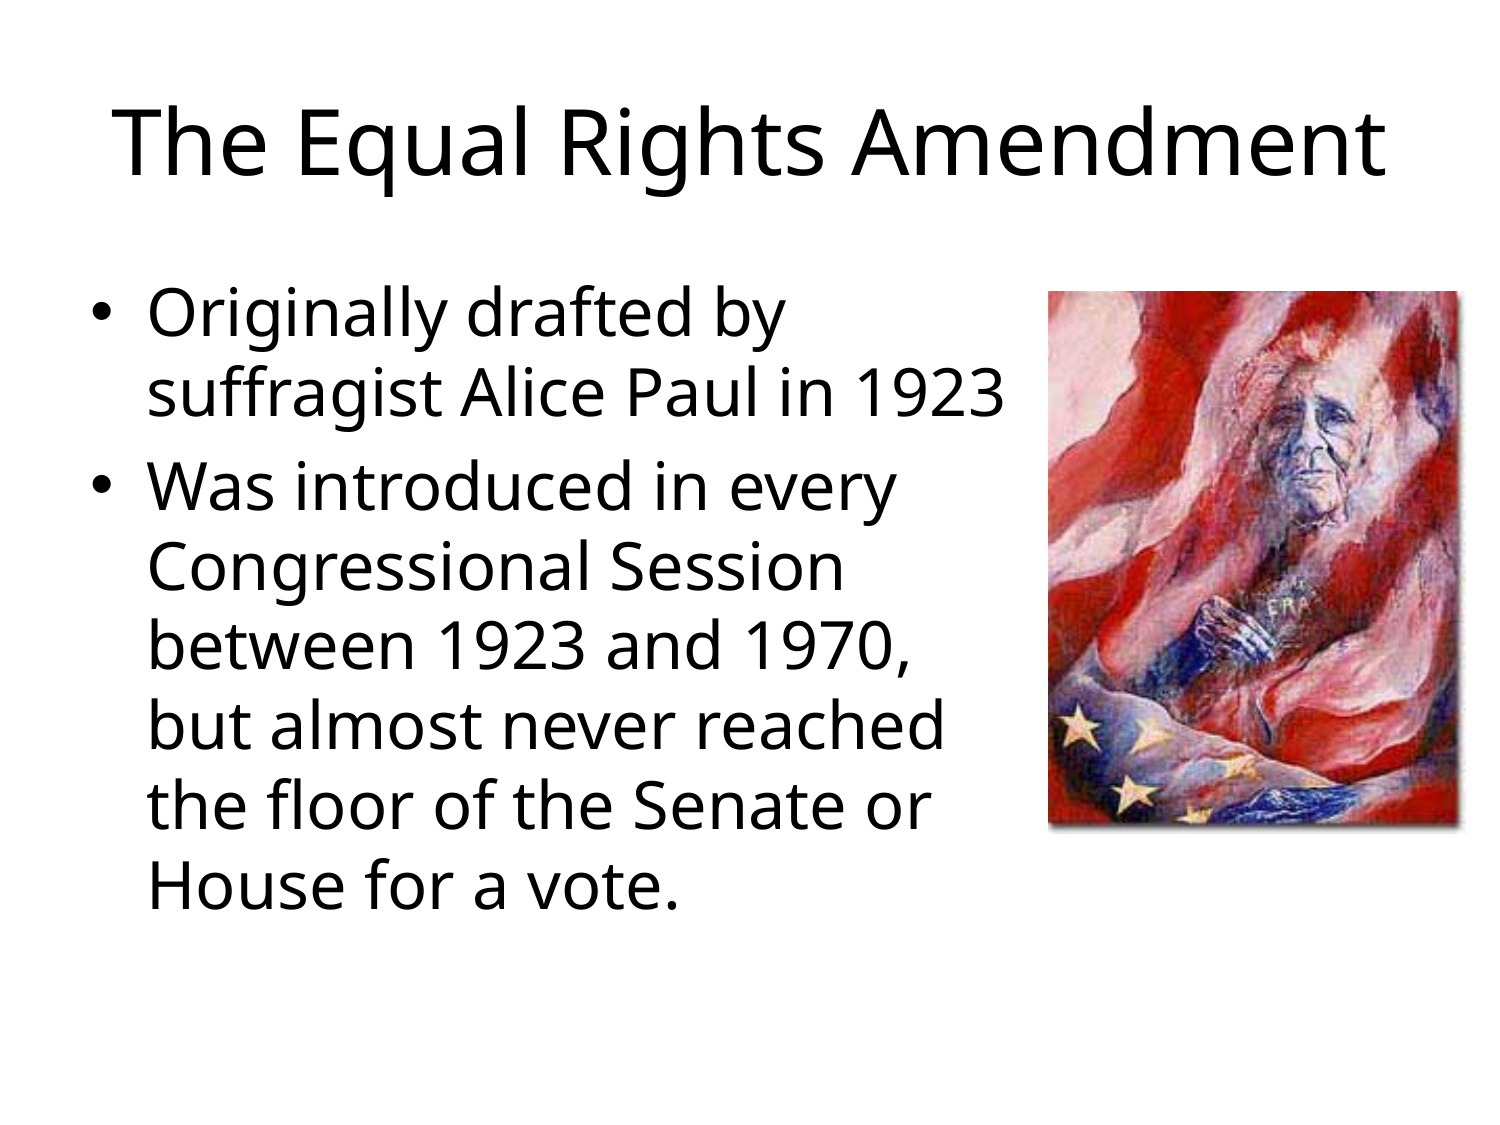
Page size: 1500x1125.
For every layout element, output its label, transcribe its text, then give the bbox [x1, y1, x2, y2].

picture [1048, 291, 1466, 834]
title The Equal Rights Amendment [75, 45, 1425, 233]
list Originally drafted by suffragist Alice Paul in 1923 Was introduced in every Congressional Session between 1923 and 1970, but almost never reached the floor of the Senate or House for a vote. [75, 262, 1049, 1005]
